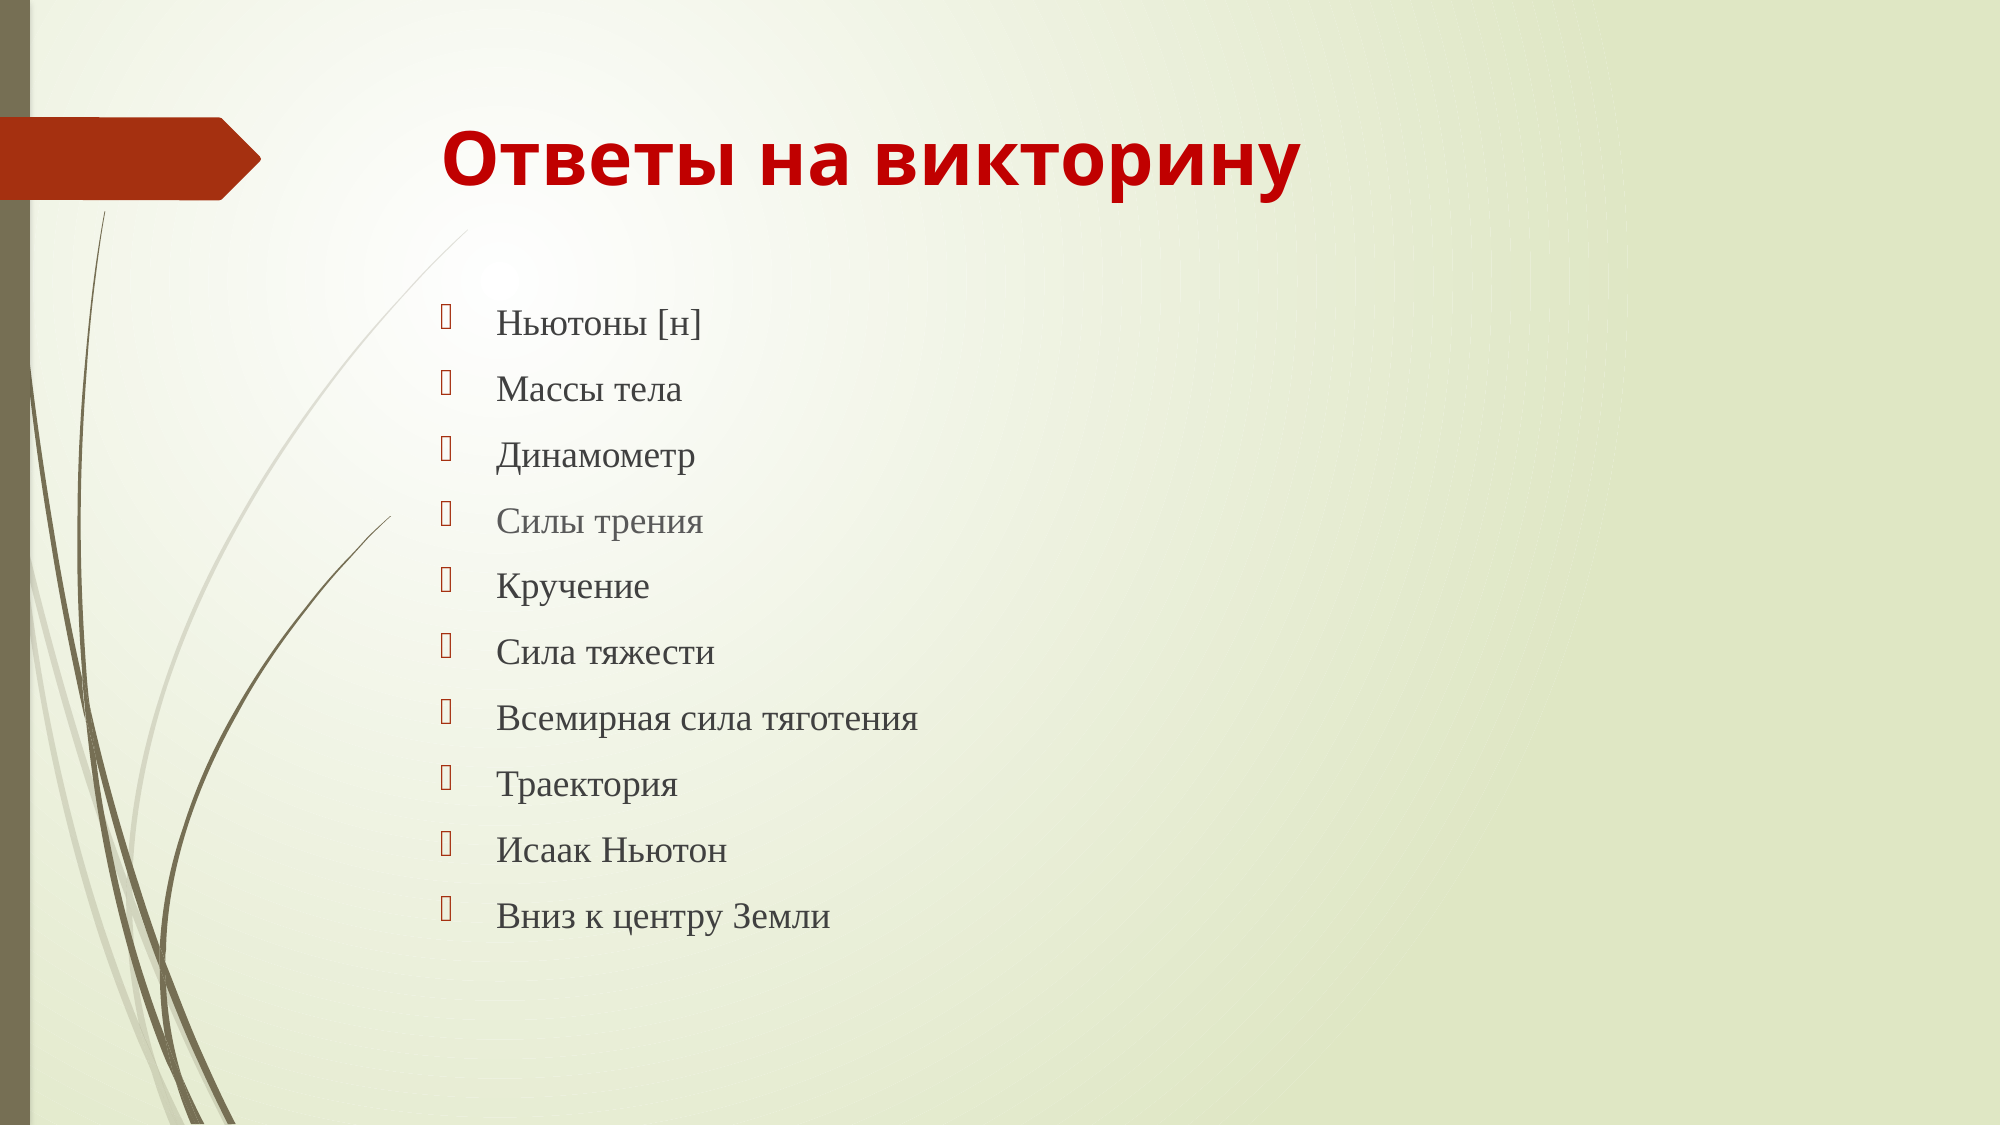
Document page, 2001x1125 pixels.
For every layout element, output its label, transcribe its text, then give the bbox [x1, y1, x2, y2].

list Ньютоны [н] Массы тела Динамометр Силы трения Кручение Сила тяжести Всемирная сила тяготения Траектория Исаак Ньютон Вниз к центру Земли [424, 290, 1650, 1073]
title Ответы на викторину [425, 102, 1888, 313]
